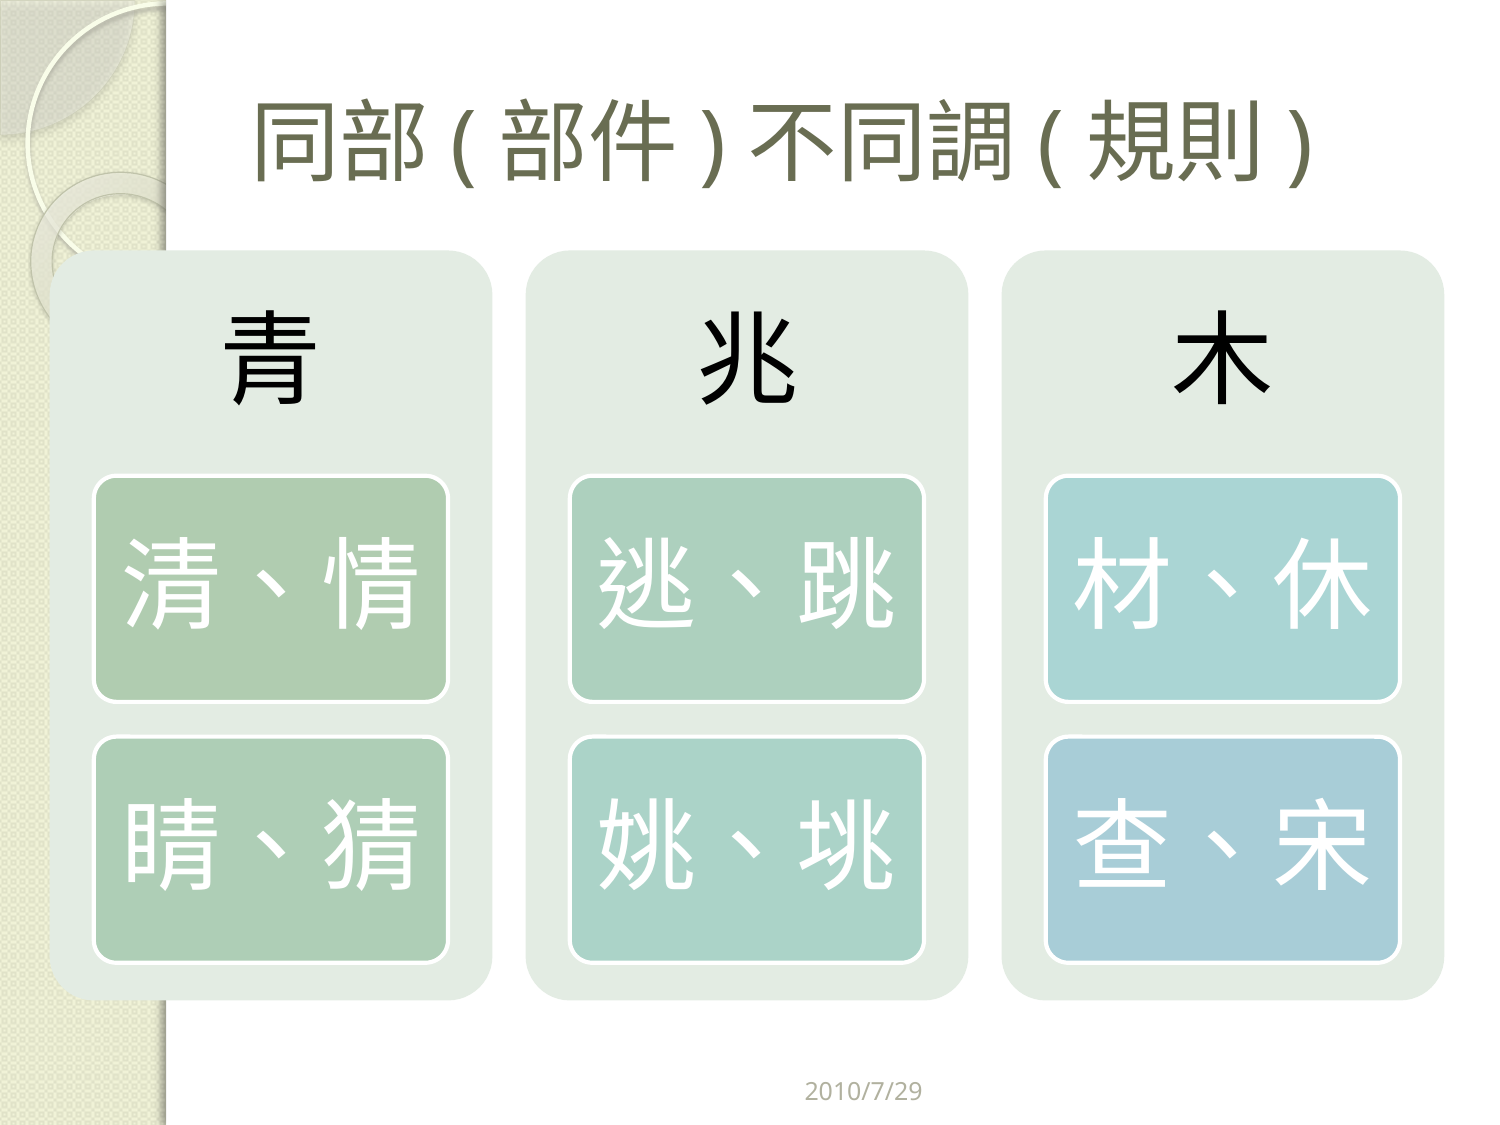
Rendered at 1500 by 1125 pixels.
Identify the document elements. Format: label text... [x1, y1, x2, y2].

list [49, 250, 1445, 1001]
title 同部(部件)不同調(規則) [235, 45, 1466, 233]
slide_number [587, 1034, 938, 1113]
